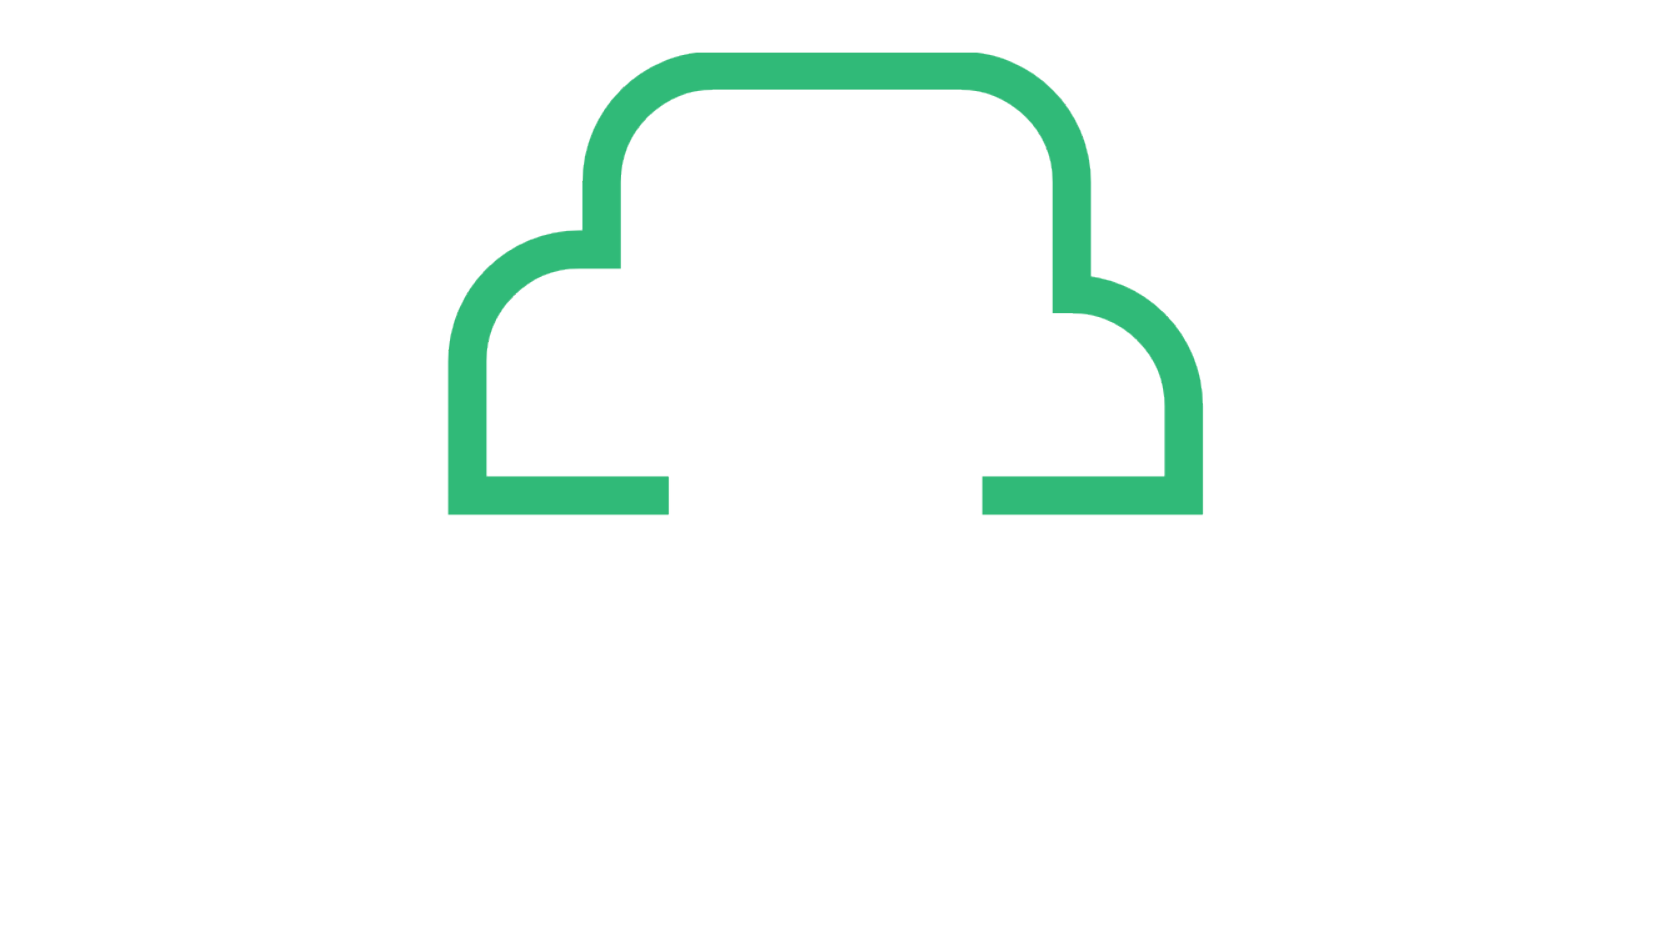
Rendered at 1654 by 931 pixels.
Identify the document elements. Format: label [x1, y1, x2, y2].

picture [445, 50, 1208, 532]
